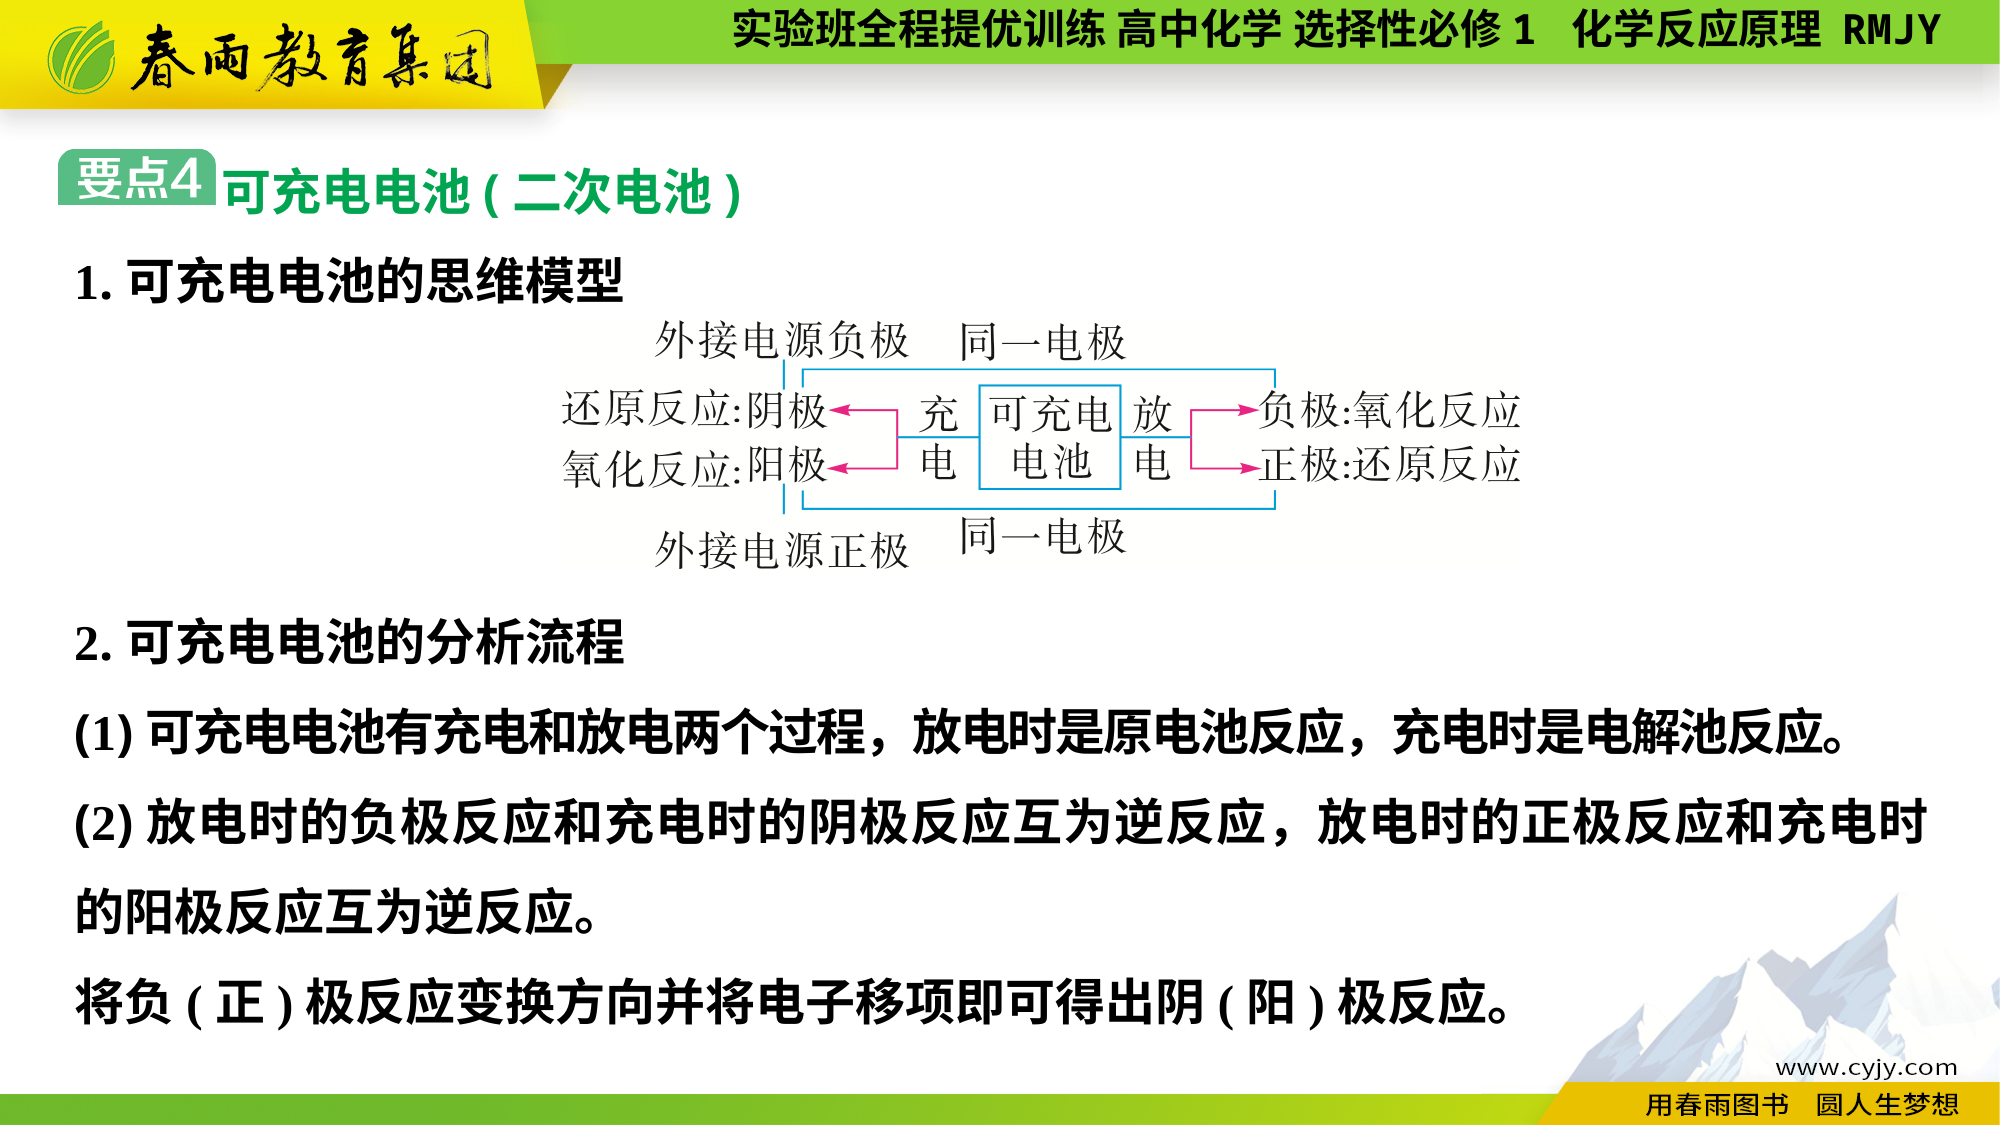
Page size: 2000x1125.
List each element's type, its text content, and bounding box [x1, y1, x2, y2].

picture [0, 0, 2000, 1125]
list 可充电电池(二次电池) 1.可充电电池的思维模型 2.可充电电池的分析流程 (1)可充电电池有充电和放电两个过程，放电时是原电池反应，充电时是电解池反应。 (2)放电时的负极反应和充电时的阴极反应互为逆反应，放电时的正极反应和充电时的阳极反应互为逆反应。 将负(正)极反应变换方向并将电子移项即可得出阴(阳)极反应。 [59, 122, 1944, 1047]
